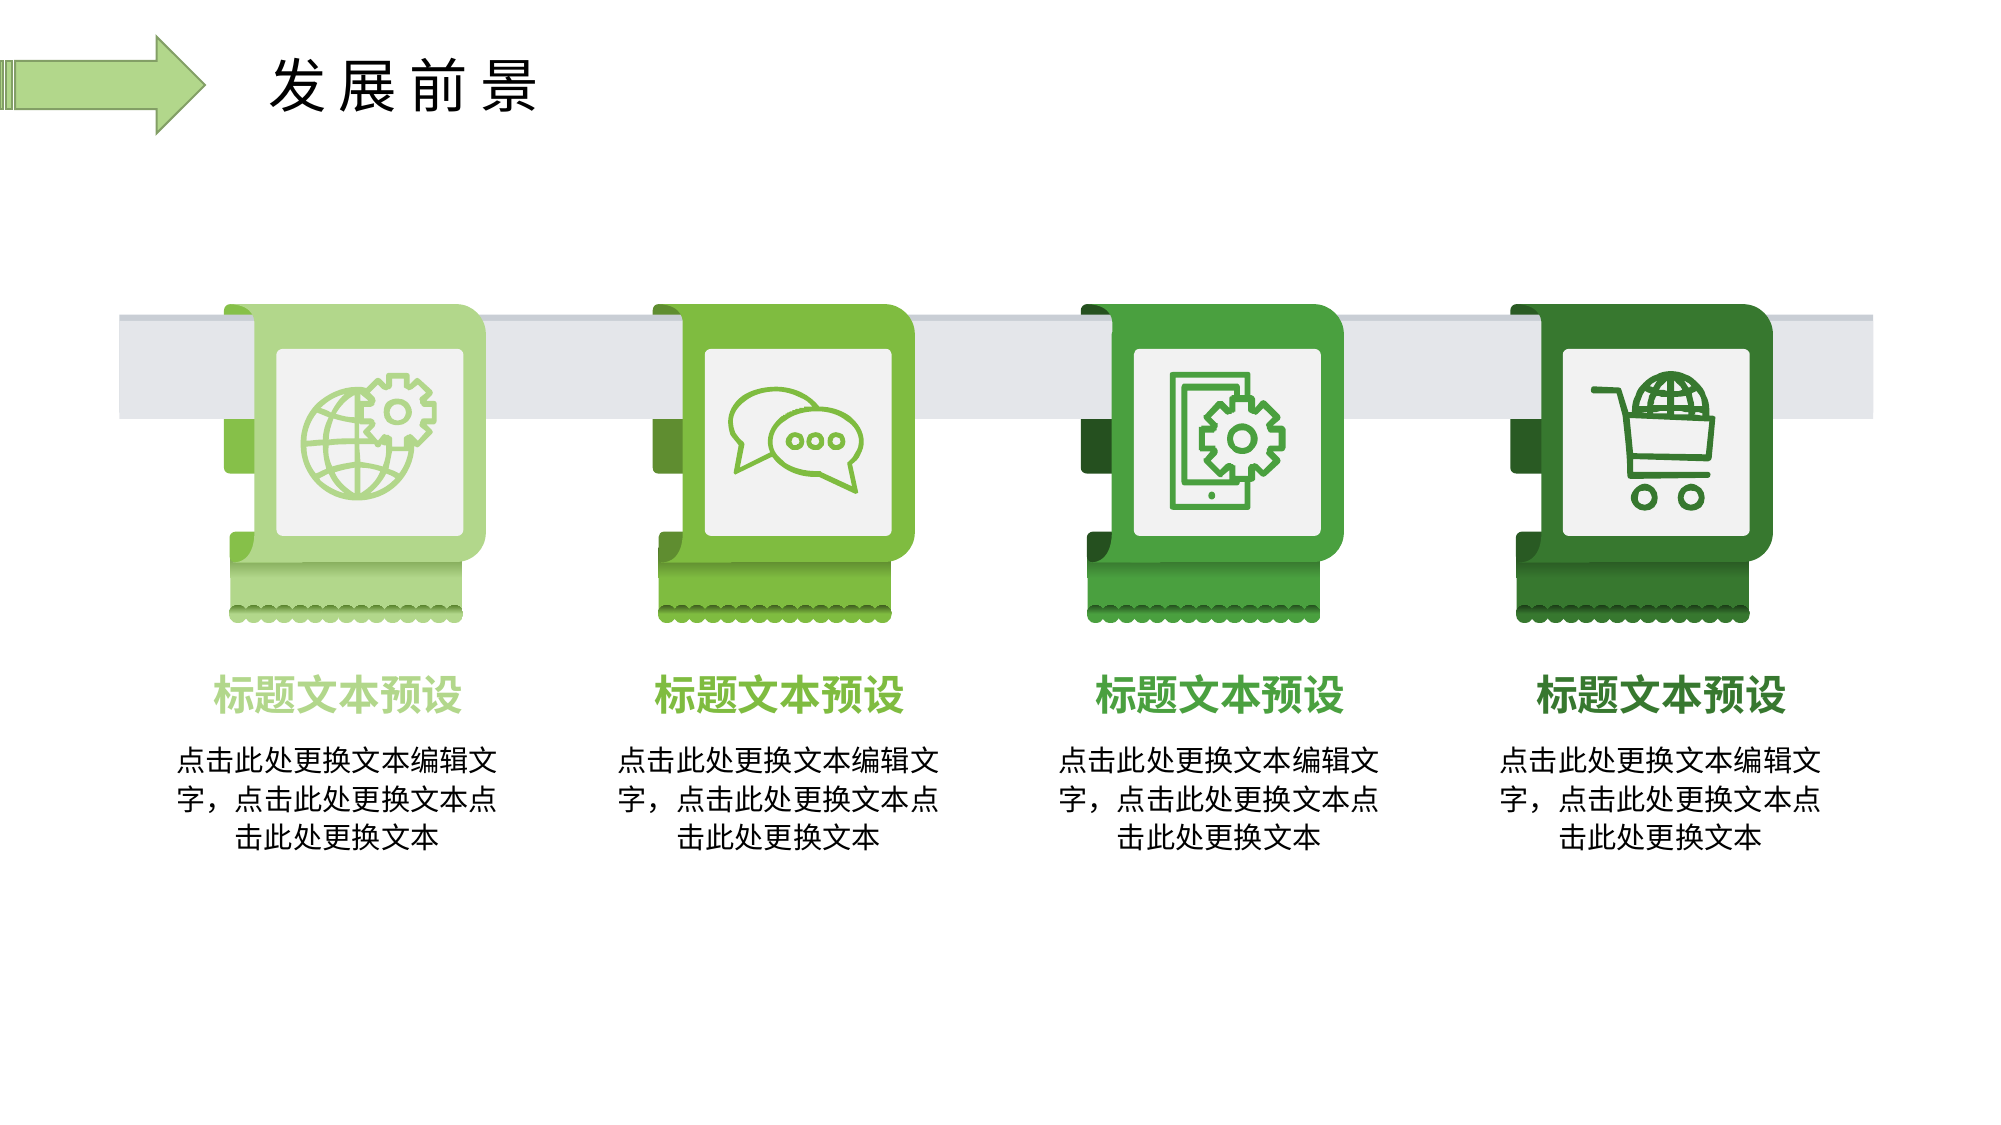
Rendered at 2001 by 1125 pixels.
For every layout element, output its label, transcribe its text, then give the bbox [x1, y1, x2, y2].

text_box [0, 60, 4, 110]
text_box 发展前景 [253, 42, 617, 127]
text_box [119, 304, 1874, 823]
text_box [14, 34, 207, 136]
text_box [5, 60, 13, 110]
